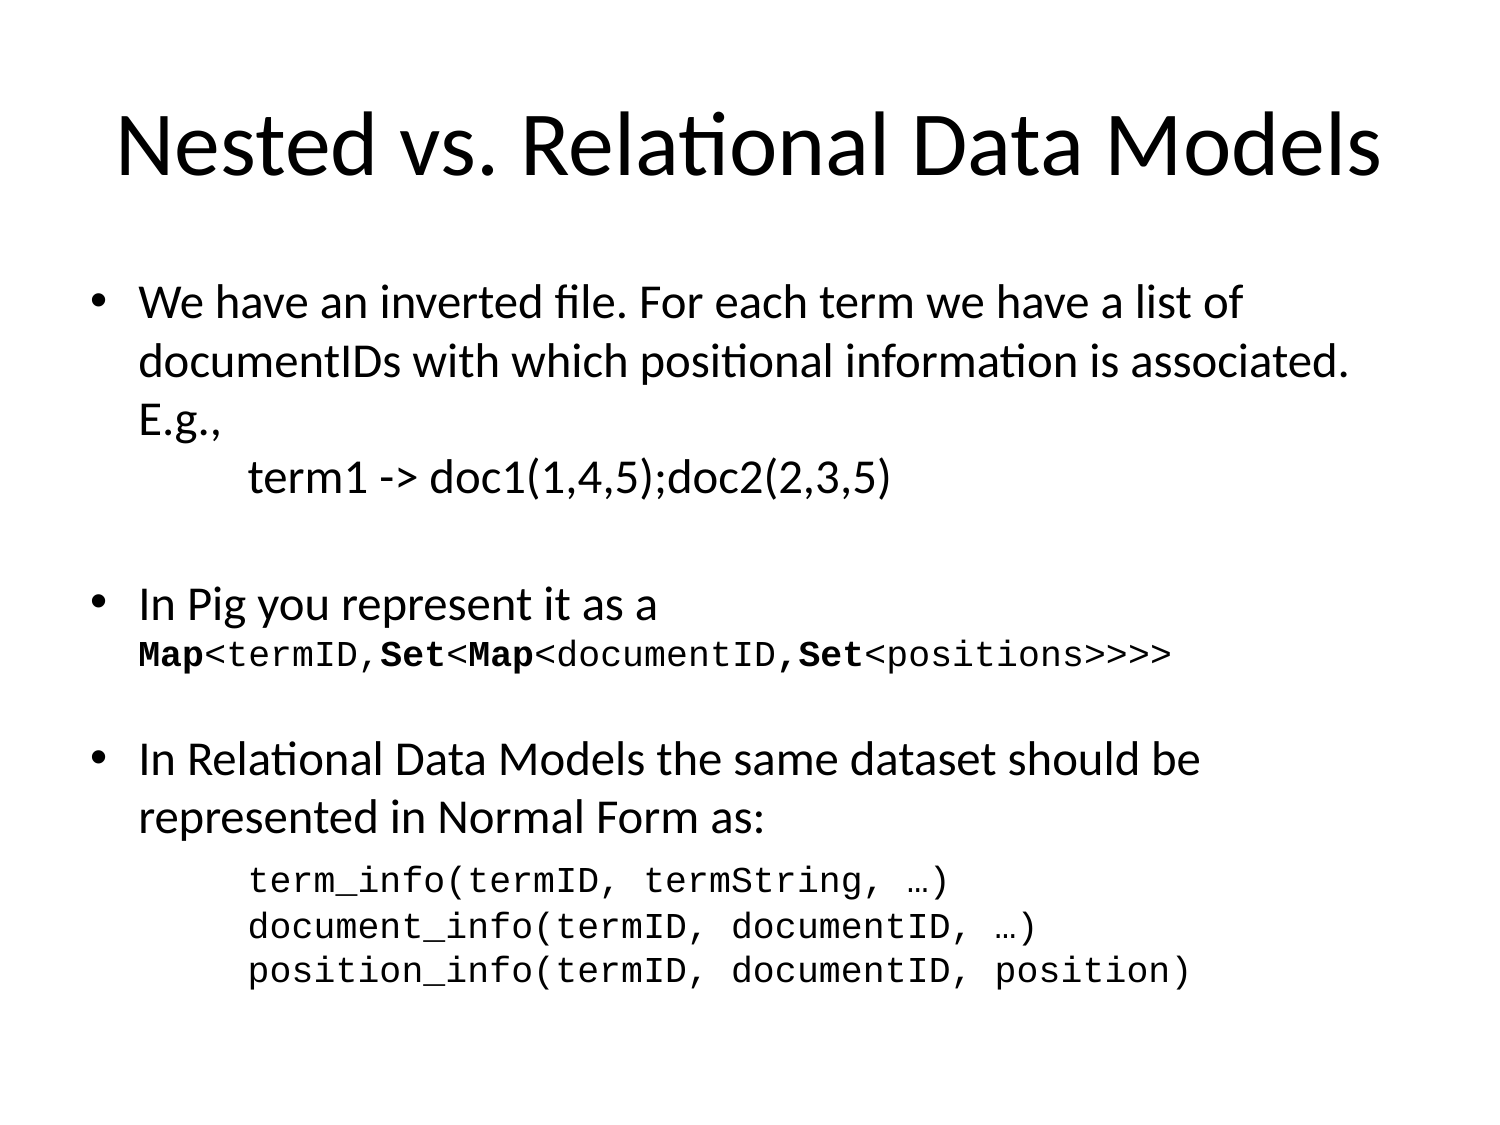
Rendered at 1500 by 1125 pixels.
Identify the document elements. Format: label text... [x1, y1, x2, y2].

list We have an inverted file. For each term we have a list of documentIDs with which positional information is associated. E.g., term1 -> doc1(1,4,5);doc2(2,3,5) In Pig you represent it as a Map<termID,Set<Map<documentID,Set<positions>>>> In Relational Data Models the same dataset should be represented in Normal Form as: term_info(termID, termString, …) document_info(termID, documentID, …) position_info(termID, documentID, position) [75, 262, 1425, 1005]
title Nested vs. Relational Data Models [75, 45, 1425, 233]
